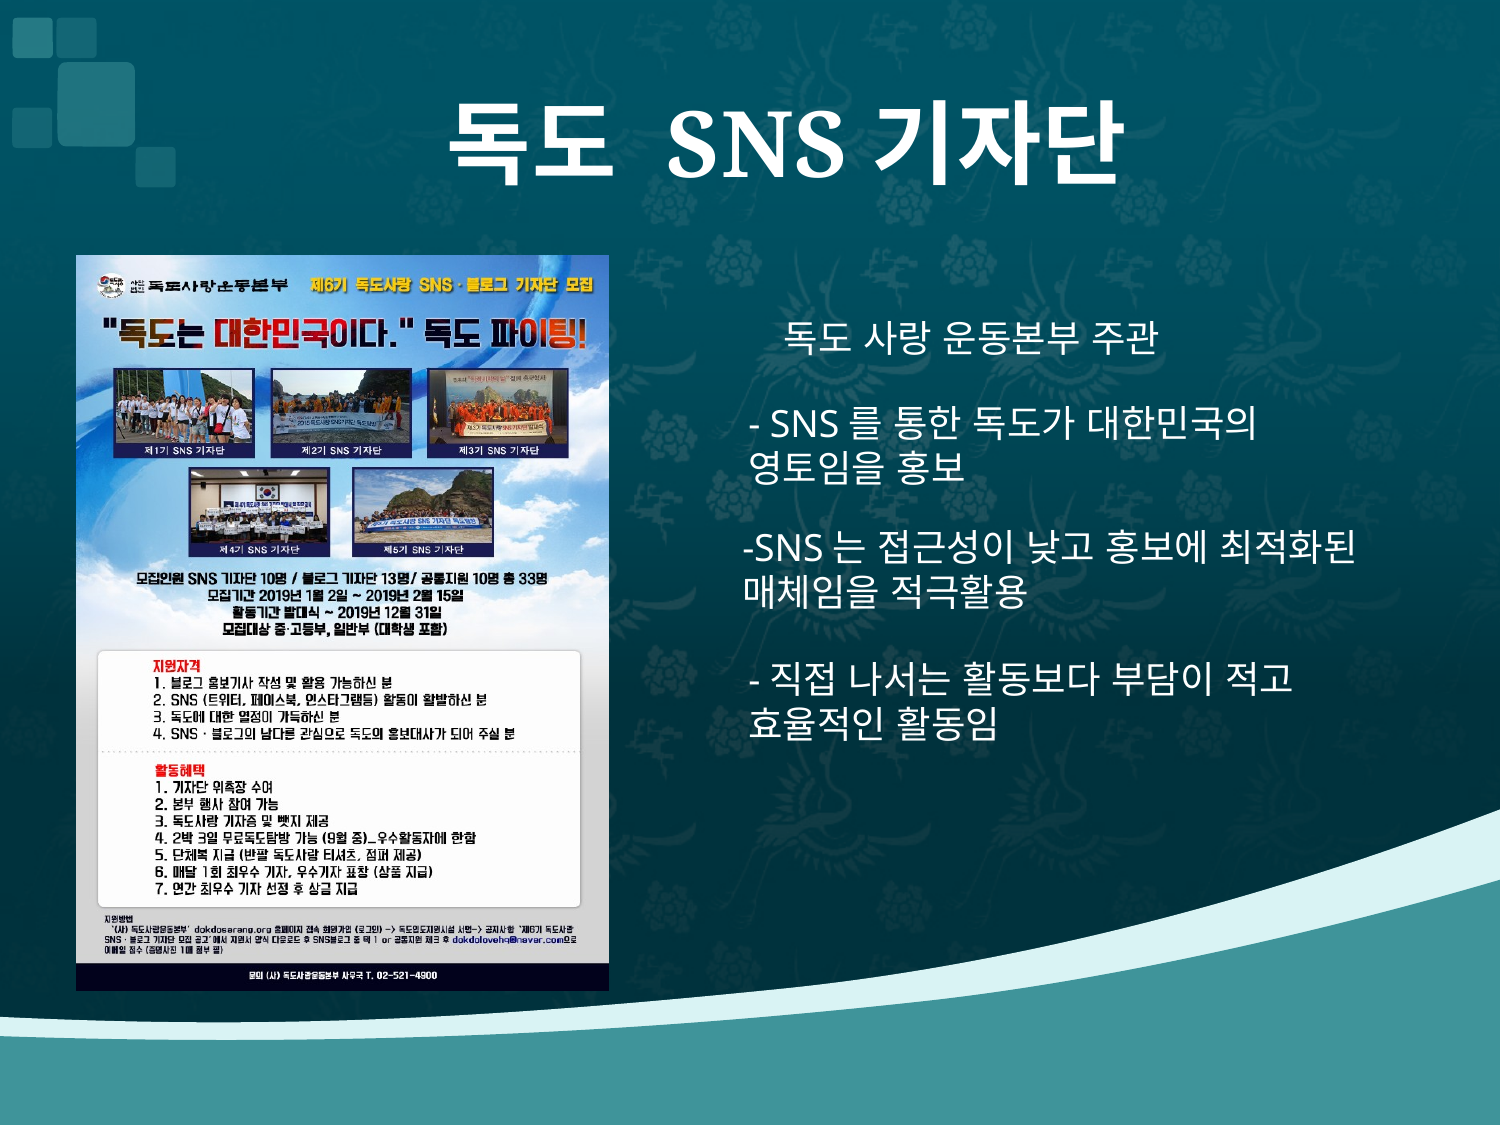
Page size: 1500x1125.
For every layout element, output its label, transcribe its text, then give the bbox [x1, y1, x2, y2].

title 독도 SNS기자단 [187, 58, 1414, 223]
text_box 독도 사랑 운동본부 주관 [769, 307, 1360, 368]
text_box -SNS는 접근성이 낮고 홍보에 최적화된 매체임을 적극활용 [727, 516, 1449, 622]
text_box -직접 나서는 활동보다 부담이 적고 효율적인 활동임 [733, 648, 1455, 754]
picture [76, 255, 609, 991]
text_box - SNS를 통한 독도가 대한민국의 영토임을 홍보 [733, 392, 1360, 497]
text_box [616, 532, 1111, 593]
